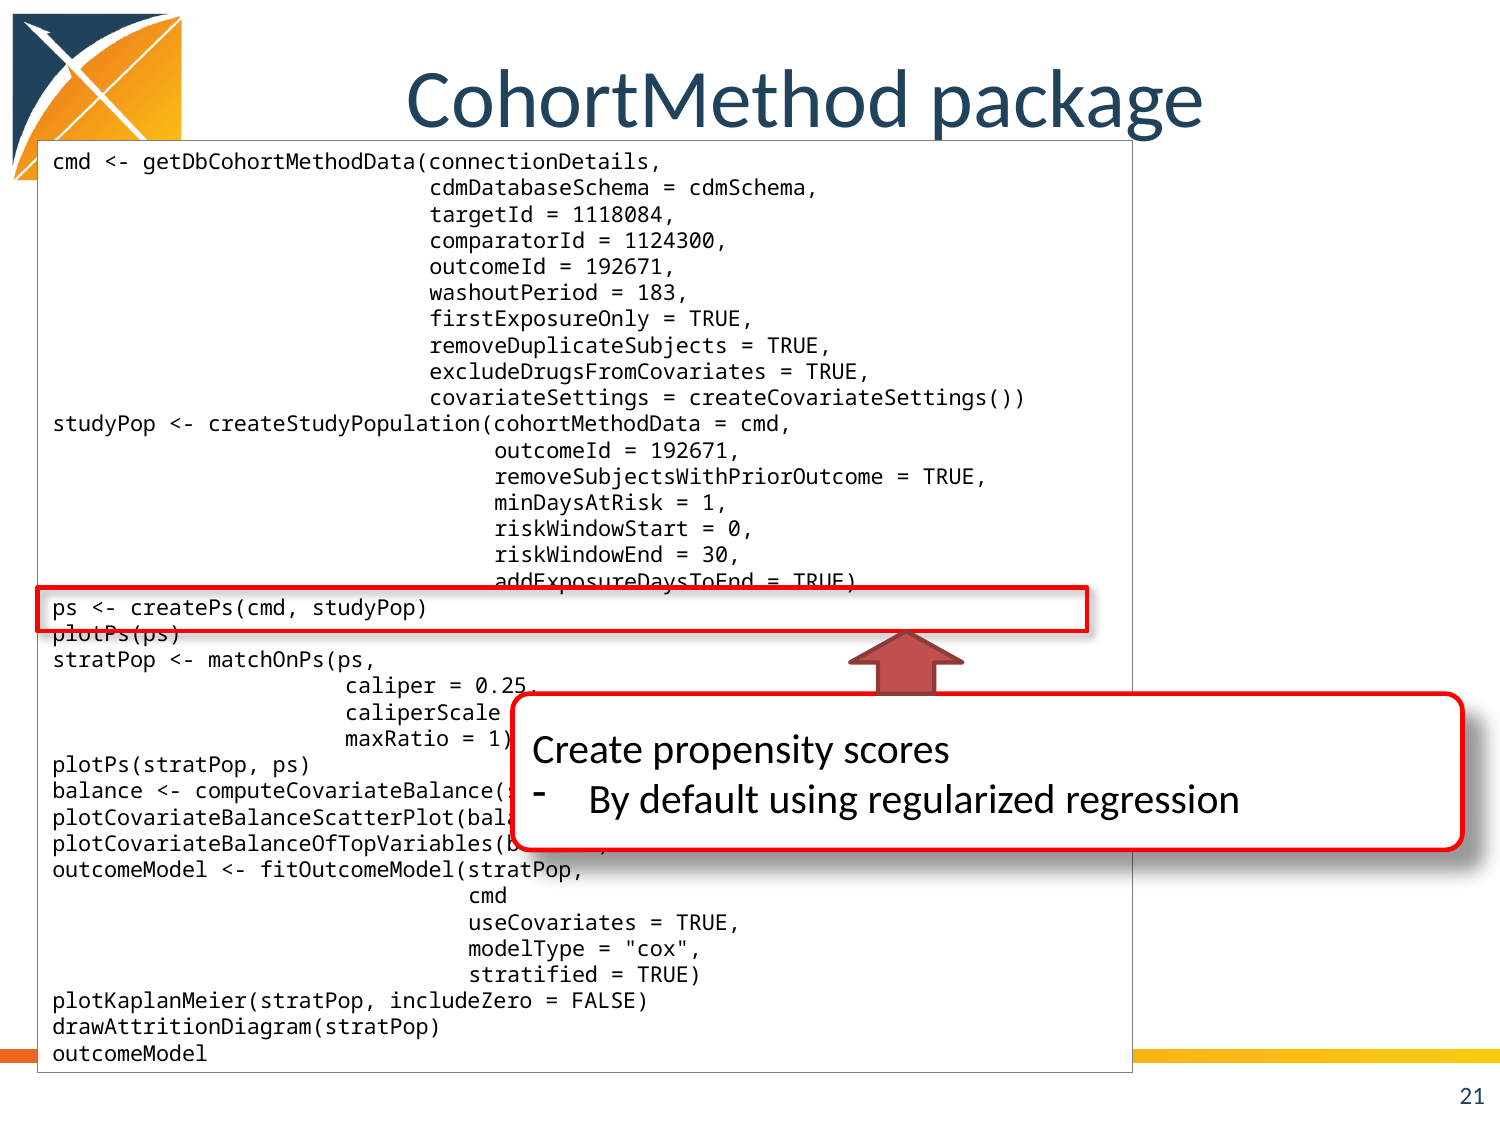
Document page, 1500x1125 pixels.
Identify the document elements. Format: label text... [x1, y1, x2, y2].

text_box [35, 585, 1089, 633]
text_box cmd <- getDbCohortMethodData(connectionDetails, cdmDatabaseSchema = cdmSchema, targetId = 1118084, comparatorId = 1124300, outcomeId = 192671, washoutPeriod = 183, firstExposureOnly = TRUE, removeDuplicateSubjects = TRUE, excludeDrugsFromCovariates = TRUE, covariateSettings = createCovariateSettings()) studyPop <- createStudyPopulation(cohortMethodData = cmd, outcomeId = 192671, removeSubjectsWithPriorOutcome = TRUE, minDaysAtRisk = 1, riskWindowStart = 0, riskWindowEnd = 30, addExposureDaysToEnd = TRUE) ps <- createPs(cmd, studyPop) plotPs(ps) stratPop <- matchOnPs(ps, caliper = 0.25, caliperScale = "standardized", maxRatio = 1) plotPs(stratPop, ps) balance <- computeCovariateBalance(strata, cmd) plotCovariateBalanceScatterPlot(balance) plotCovariateBalanceOfTopVariables(balance) outcomeModel <- fitOutcomeModel(stratPop, cmd useCovariates = TRUE, modelType = "cox", stratified = TRUE) plotKaplanMeier(stratPop, includeZero = FALSE) drawAttritionDiagram(stratPop) outcomeModel [37, 140, 1133, 691]
text_box Create propensity scores By default using regularized regression [510, 691, 1465, 853]
picture [0, 0, 206, 200]
slide_number 21 [1149, 1065, 1500, 1125]
text_box [847, 629, 965, 696]
title CohortMethod package [187, 24, 1425, 163]
text_box cmd <- getDbCohortMethodData(connectionDetails, cdmDatabaseSchema = cdmSchema, targetId = 1118084, comparatorId = 1124300, outcomeId = 192671, washoutPeriod = 183, firstExposureOnly = TRUE, removeDuplicateSubjects = TRUE, excludeDrugsFromCovariates = TRUE, covariateSettings = createCovariateSettings()) studyPop <- createStudyPopulation(cohortMethodData = cmd, outcomeId = 192671, removeSubjectsWithPriorOutcome = TRUE, minDaysAtRisk = 1, riskWindowStart = 0, riskWindowEnd = 30, addExposureDaysToEnd = TRUE) ps <- createPs(cmd, studyPop) plotPs(ps) stratPop <- matchOnPs(ps, caliper = 0.25, caliperScale = "standardized", maxRatio = 1) plotPs(stratPop, ps) balance <- computeCovariateBalance(strata, cmd) plotCovariateBalanceScatterPlot(balance) plotCovariateBalanceOfTopVariables(balance) outcomeModel <- fitOutcomeModel(stratPop, cmd useCovariates = TRUE, modelType = "cox", stratified = TRUE) plotKaplanMeier(stratPop, includeZero = FALSE) drawAttritionDiagram(stratPop) outcomeModel [37, 641, 1133, 1073]
